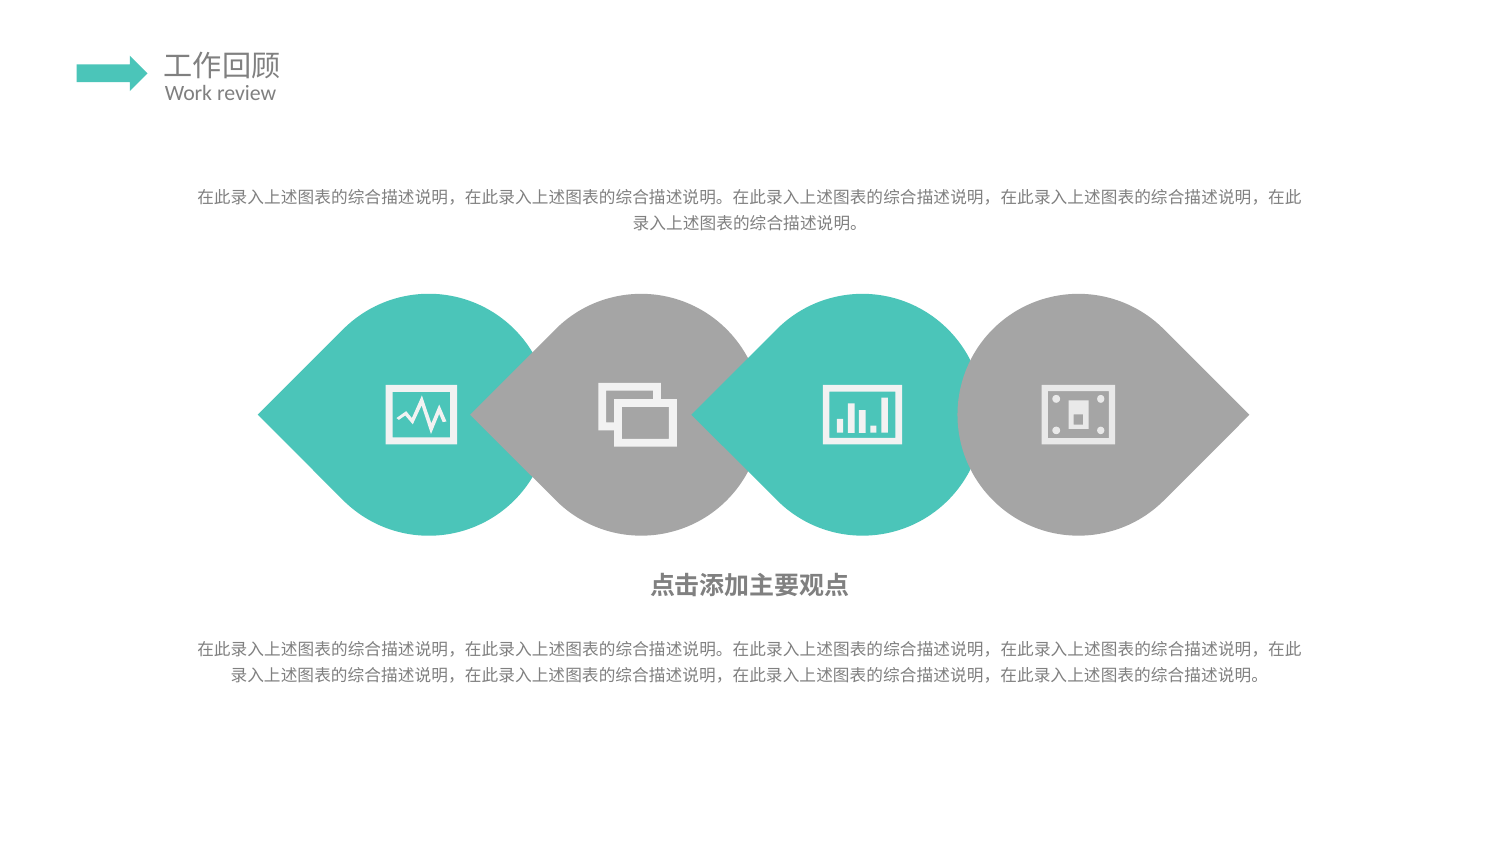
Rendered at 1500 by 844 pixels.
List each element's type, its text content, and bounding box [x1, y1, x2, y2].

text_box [741, 293, 956, 536]
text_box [307, 293, 518, 536]
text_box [520, 293, 740, 536]
text_box 在此录入上述图表的综合描述说明，在此录入上述图表的综合描述说明。在此录入上述图表的综合描述说明，在此录入上述图表的综合描述说明，在此录入上述图表的综合描述说明。 [185, 175, 1315, 239]
text_box 点击添加主要观点 [638, 563, 862, 605]
text_box 在此录入上述图表的综合描述说明，在此录入上述图表的综合描述说明。在此录入上述图表的综合描述说明，在此录入上述图表的综合描述说明，在此录入上述图表的综合描述说明，在此录入上述图表的综合描述说明，在此录入上述图表的综合描述说明，在此录入上述图表的综合描述说明。 [185, 627, 1315, 691]
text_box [957, 293, 1200, 536]
